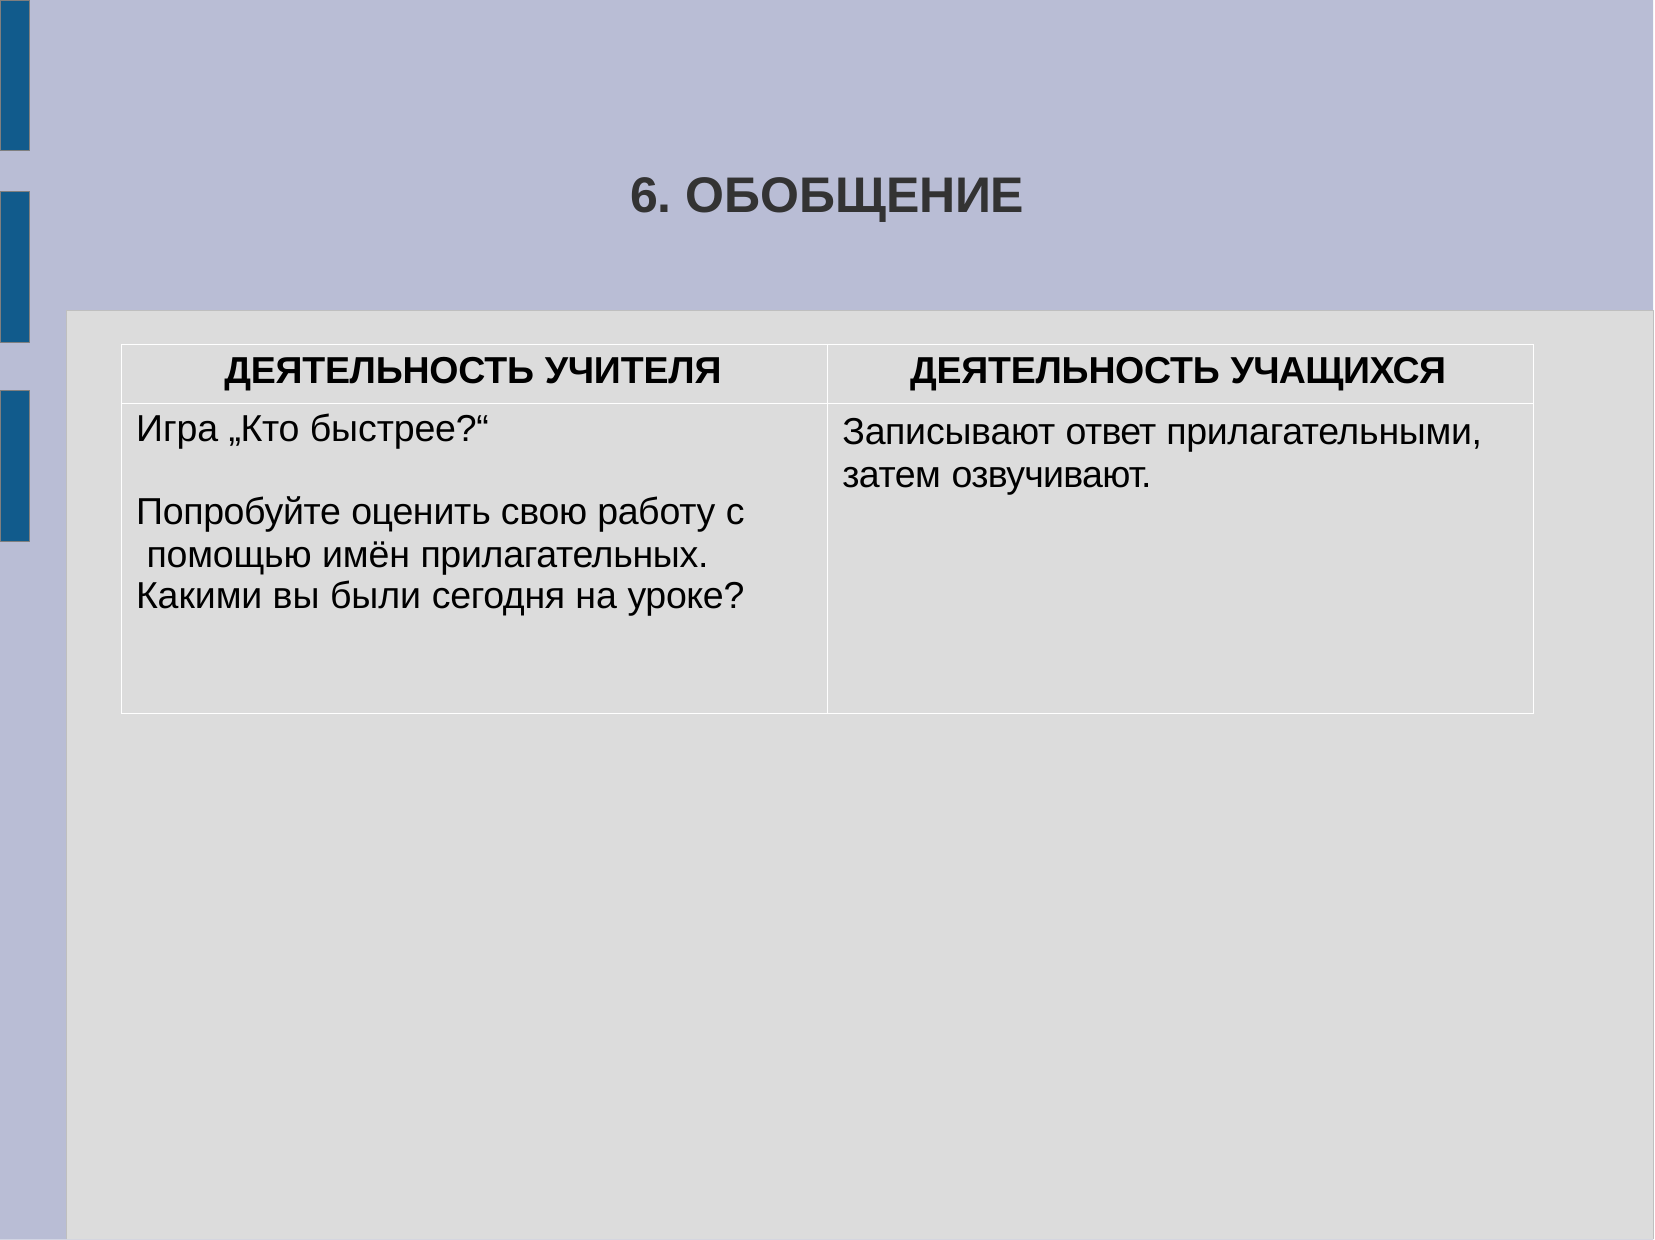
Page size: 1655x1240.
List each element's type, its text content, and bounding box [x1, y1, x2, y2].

table_cell Игра „Кто быстрее?“ Попробуйте оценить свою работу с помощью имён прилагательных. Какими вы были сегодня на уроке? [122, 404, 827, 713]
table_header ДЕЯТЕЛЬНОСТЬ УЧАЩИХСЯ [828, 345, 1533, 403]
title 6. ОБОБЩЕНИЕ [627, 160, 1028, 344]
table_cell Записывают ответ прилагательными, затем озвучивают. [828, 404, 1533, 713]
table_header ДЕЯТЕЛЬНОСТЬ УЧИТЕЛЯ [122, 345, 827, 403]
